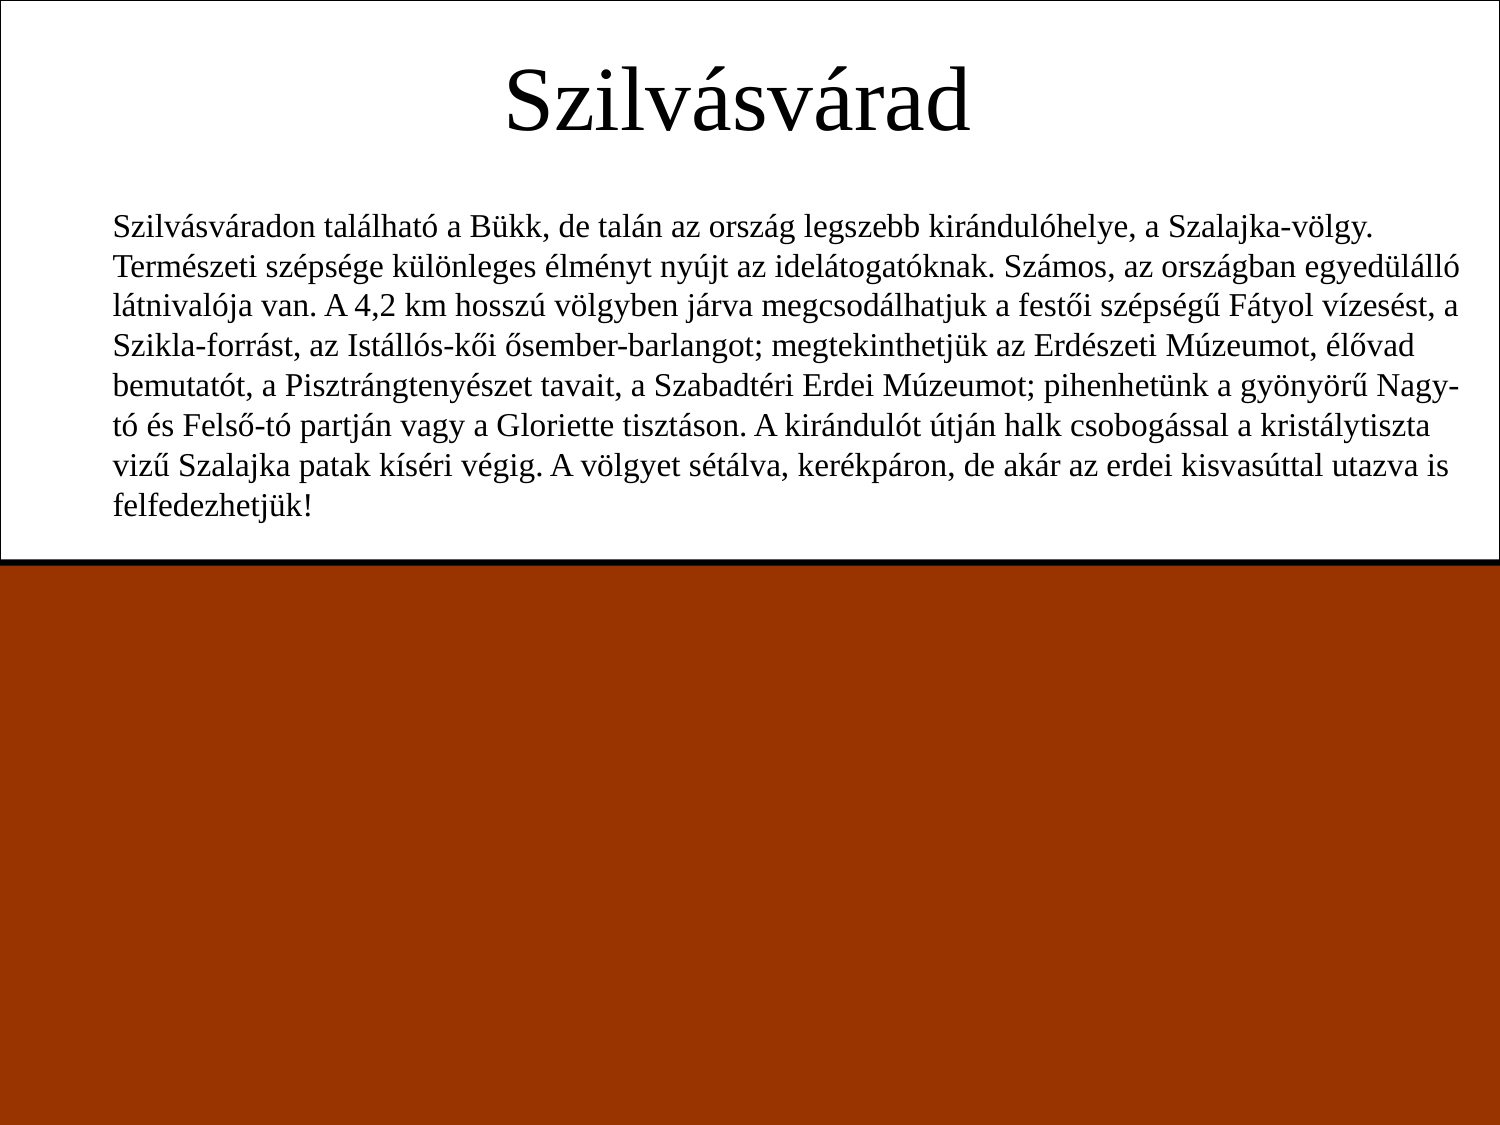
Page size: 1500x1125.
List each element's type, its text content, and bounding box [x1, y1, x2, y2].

list Szilvásváradon található a Bükk, de talán az ország legszebb kirándulóhelye, a Szalajka-völgy. Természeti szépsége különleges élményt nyújt az idelátogatóknak. Számos, az országban egyedülálló látnivalója van. A 4,2 km hosszú völgyben járva megcsodálhatjuk a festői szépségű Fátyol vízesést, a Szikla-forrást, az Istállós-kői ősember-barlangot; megtekinthetjük az Erdészeti Múzeumot, élővad bemutatót, a Pisztrángtenyészet tavait, a Szabadtéri Erdei Múzeumot; pihenhetünk a gyönyörű Nagy-tó és Felső-tó partján vagy a Gloriette tisztáson. A kirándulót útján halk csobogással a kristálytiszta vizű Szalajka patak kíséri végig. A völgyet sétálva, kerékpáron, de akár az erdei kisvasúttal utazva is felfedezhetjük! [41, 196, 1500, 872]
title Szilvásvárad [100, 0, 1376, 188]
